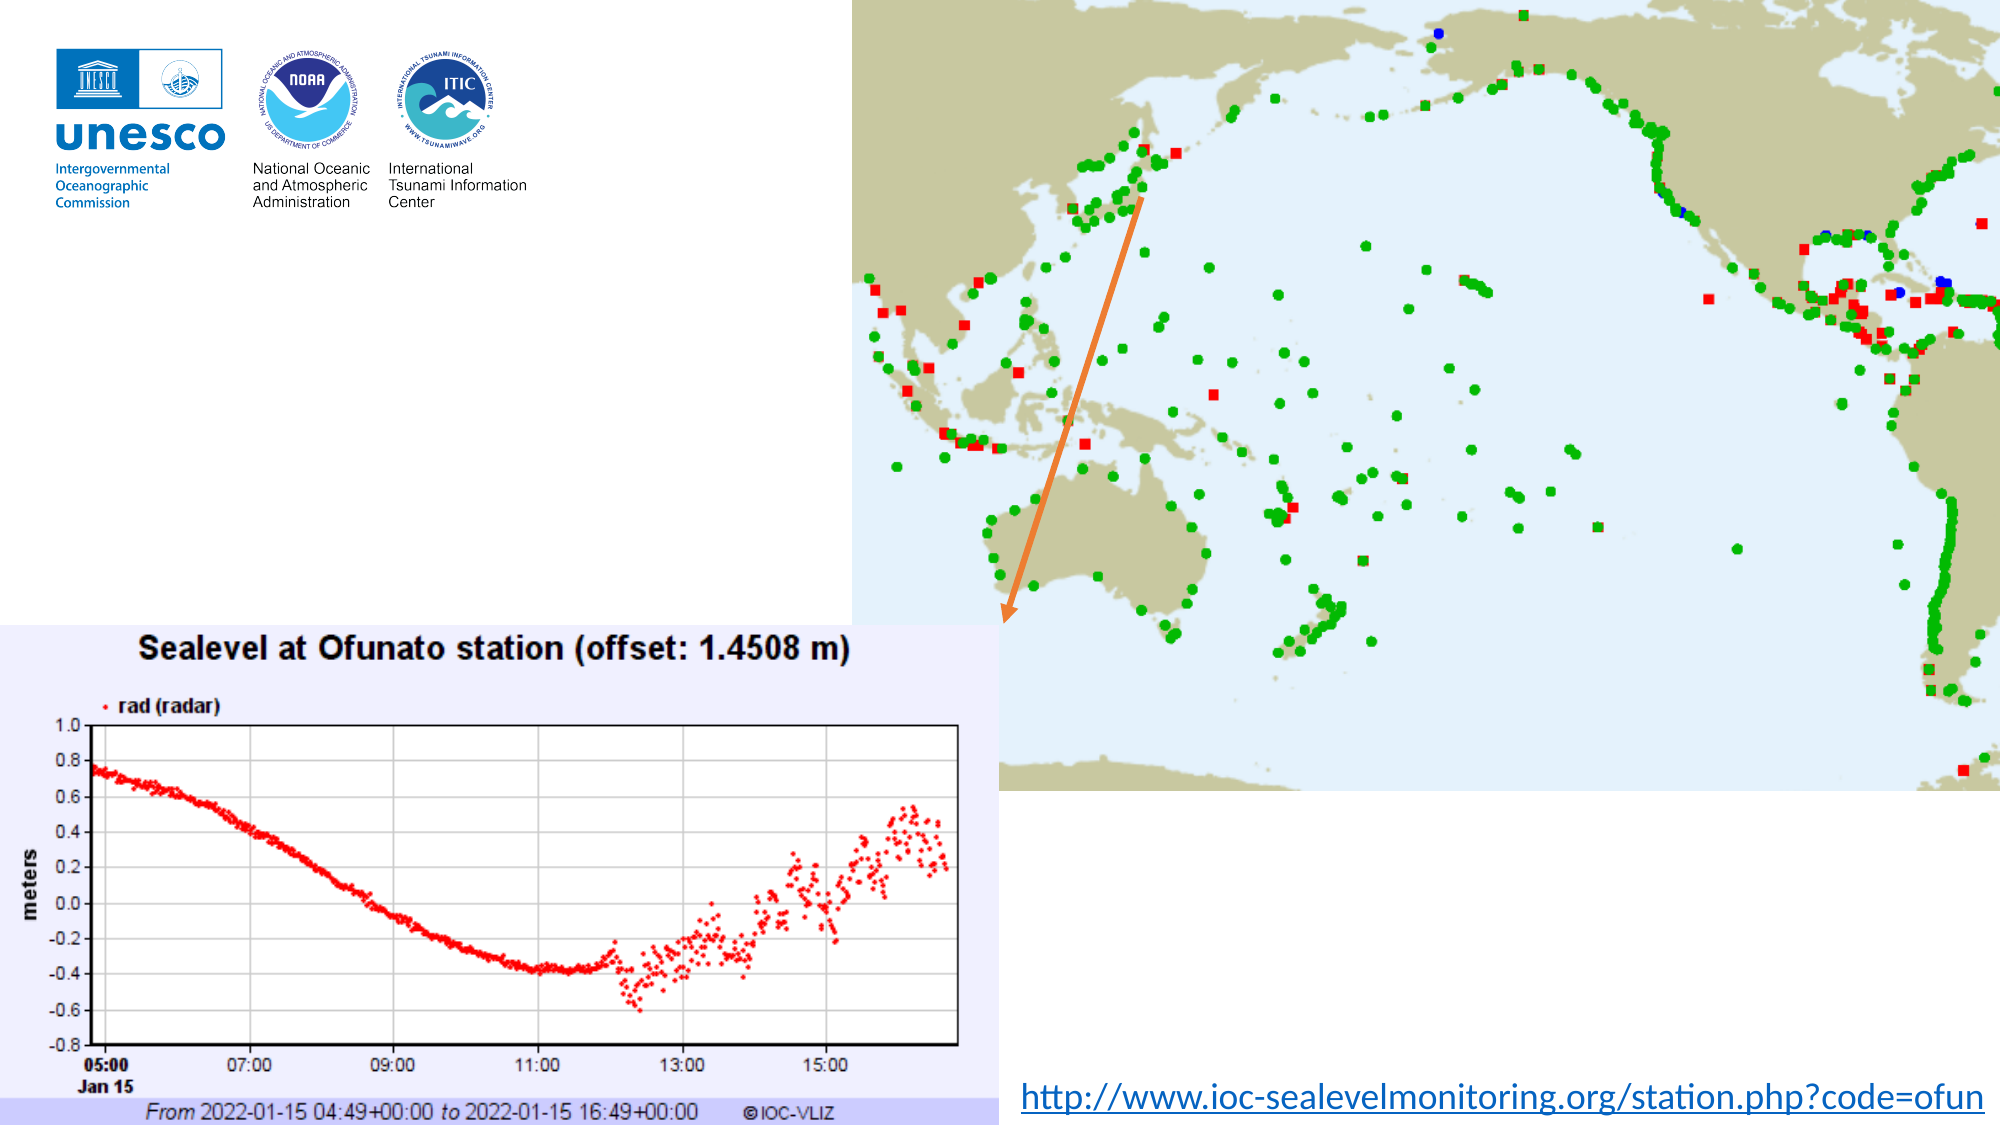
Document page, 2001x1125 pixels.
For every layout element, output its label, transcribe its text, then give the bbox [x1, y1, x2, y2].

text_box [1003, 196, 1142, 624]
picture [0, 0, 2000, 1125]
text_box http://www.ioc-sealevelmonitoring.org/station.php?code=ofun [999, 1064, 2000, 1125]
picture [43, 35, 527, 221]
